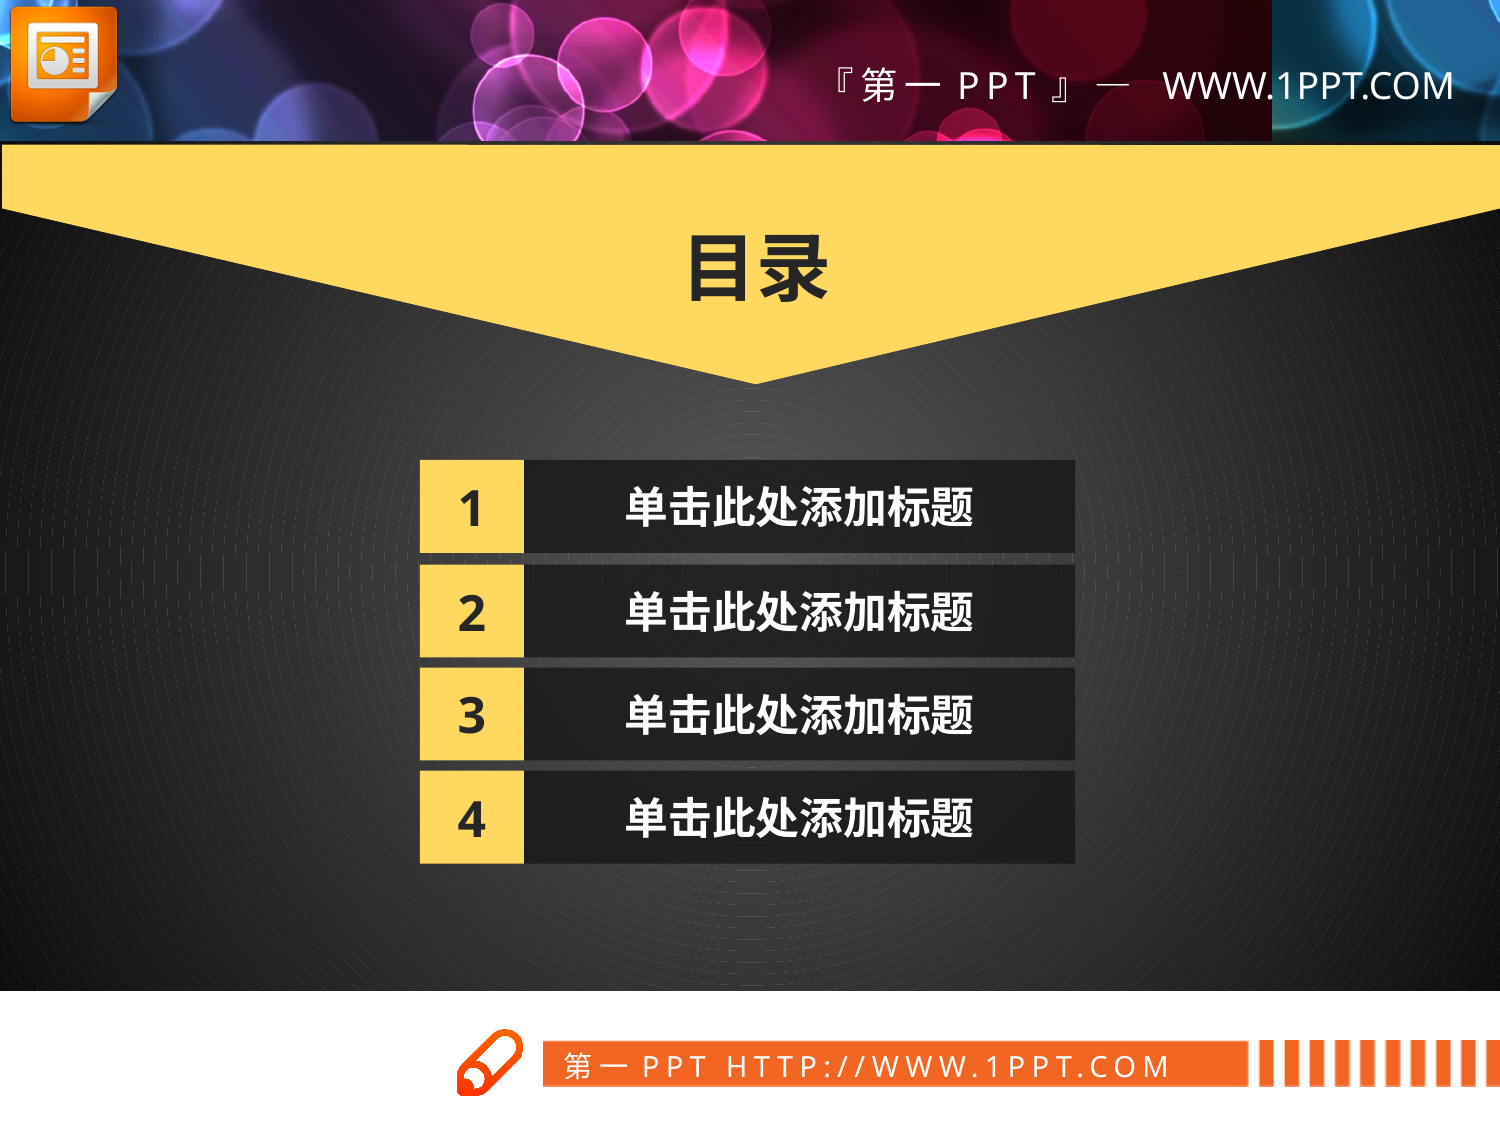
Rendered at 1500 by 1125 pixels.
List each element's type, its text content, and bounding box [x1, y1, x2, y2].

text_box 目录 [666, 213, 847, 318]
picture [543, 1040, 1500, 1087]
text_box 1 [419, 459, 524, 553]
picture [0, 0, 1500, 141]
text_box 单击此处添加标题 [524, 459, 1076, 553]
text_box 4 [419, 770, 524, 864]
text_box 单击此处添加标题 [524, 770, 1076, 864]
text_box [2, 144, 1500, 385]
text_box 单击此处添加标题 [524, 564, 1076, 658]
text_box 2 [419, 564, 524, 658]
text_box 3 [419, 667, 524, 761]
text_box 单击此处添加标题 [524, 667, 1076, 761]
